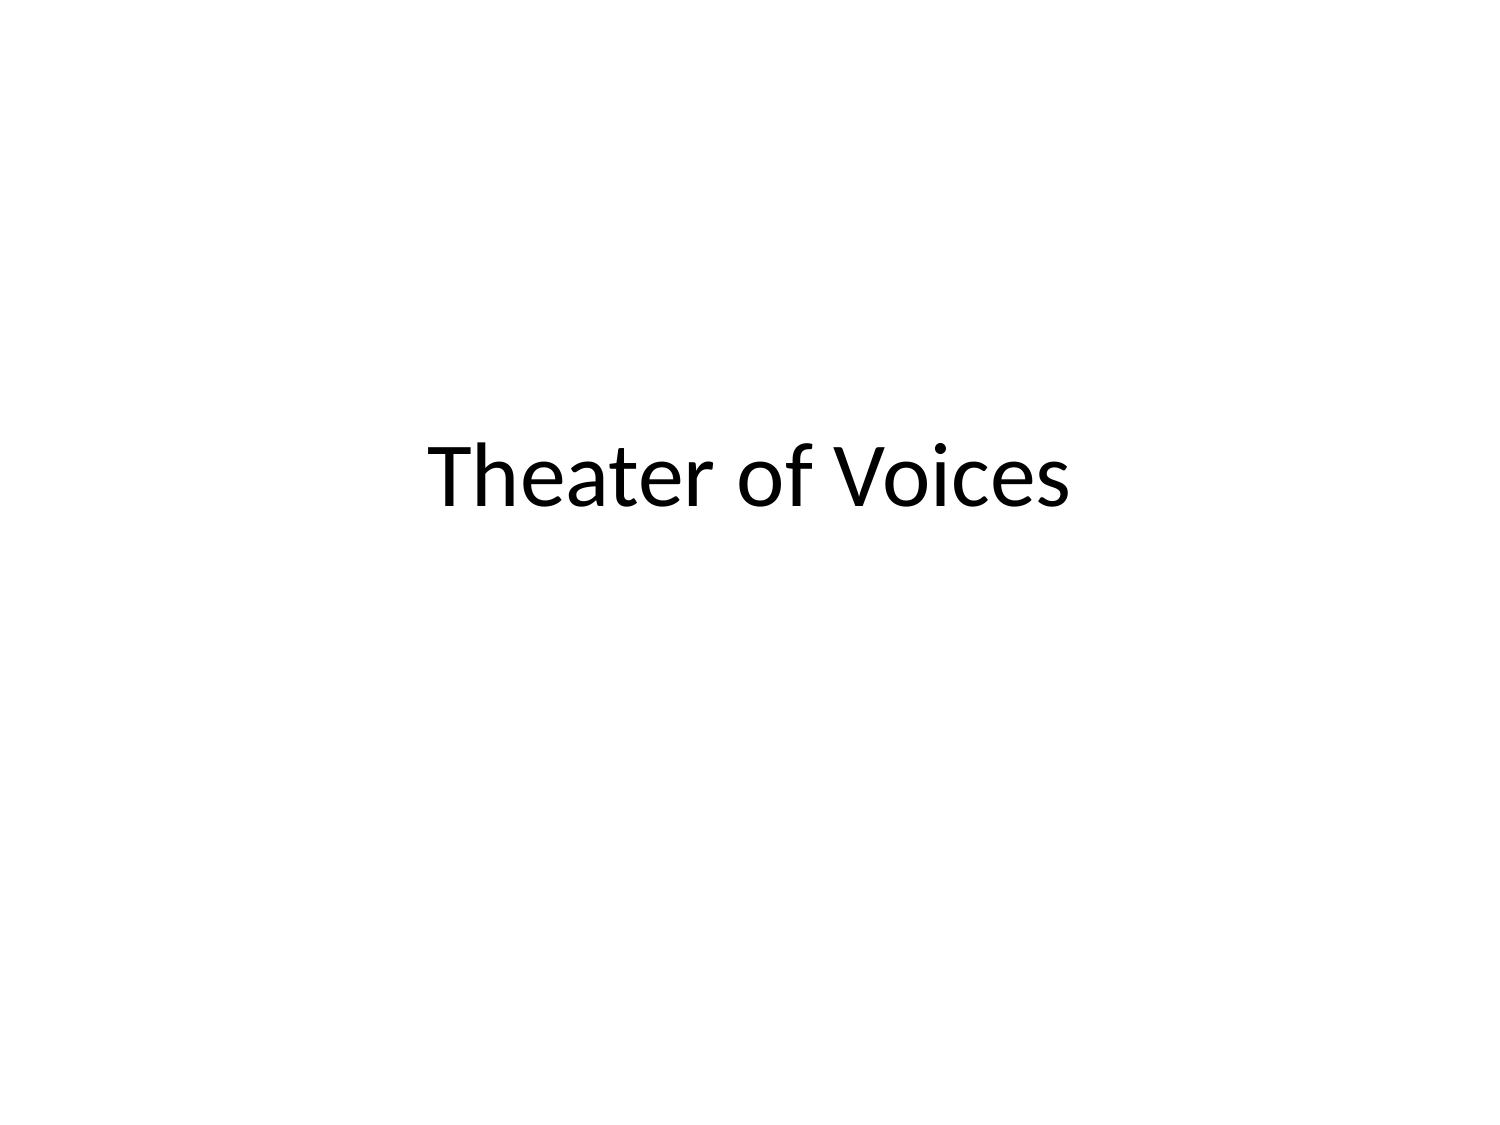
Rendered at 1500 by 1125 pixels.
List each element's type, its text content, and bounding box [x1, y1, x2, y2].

title Theater of Voices [112, 349, 1388, 591]
